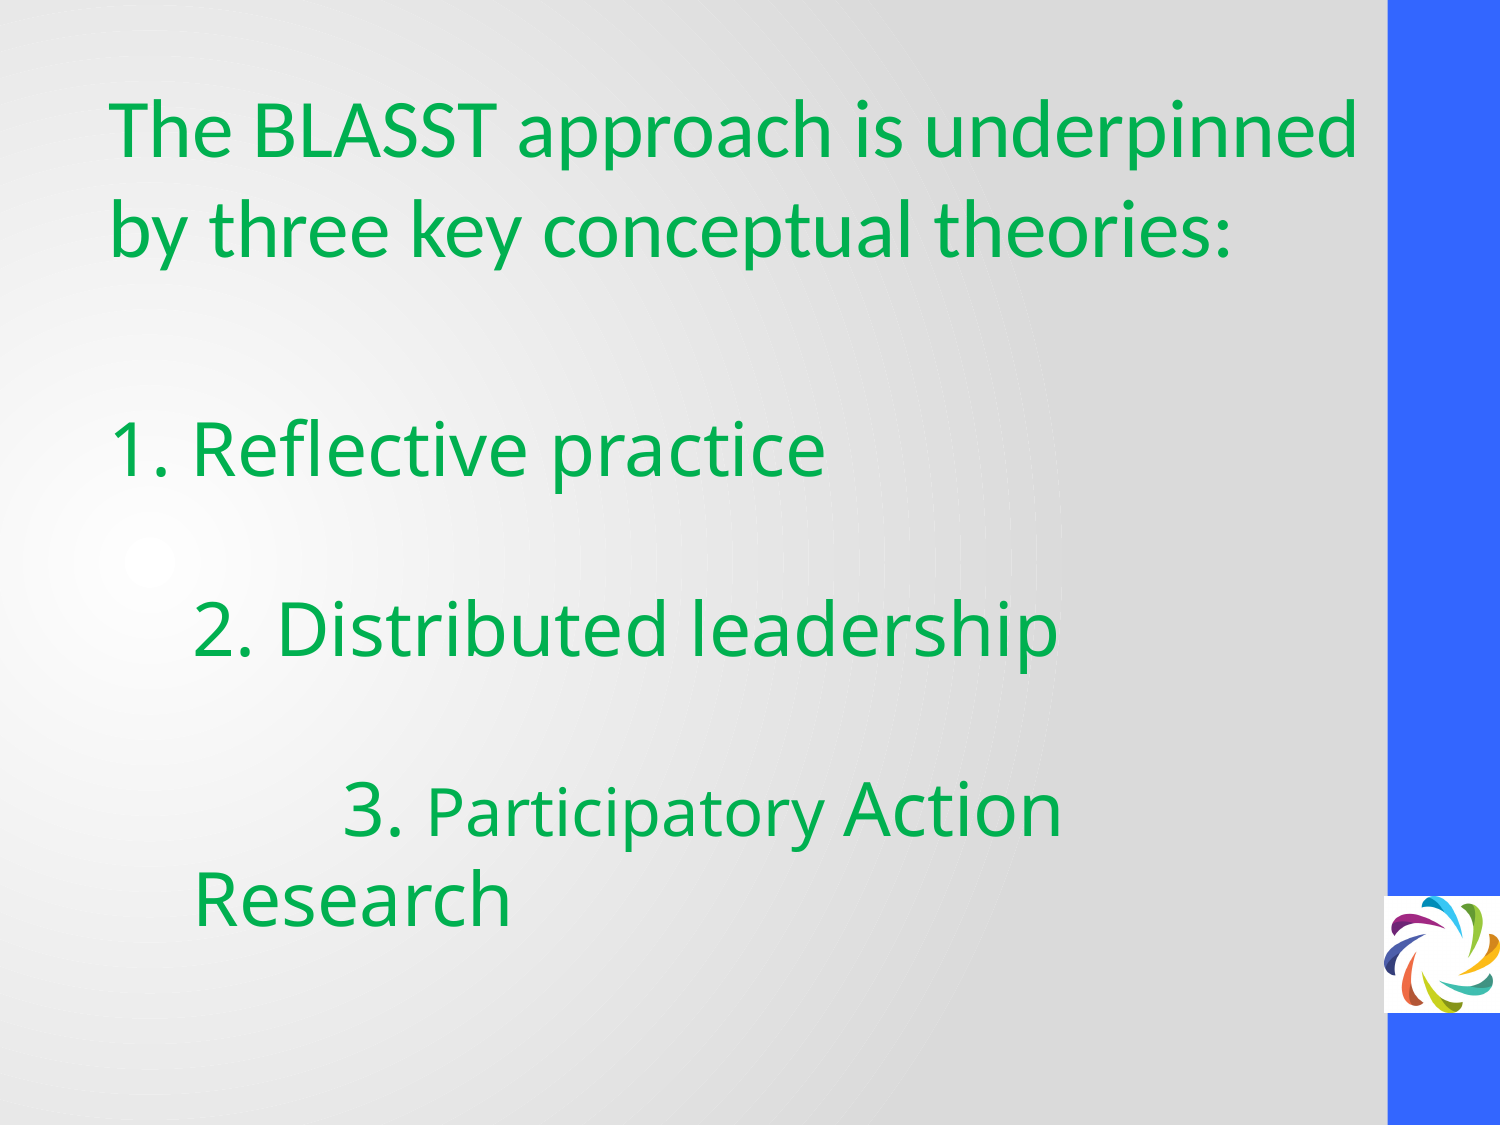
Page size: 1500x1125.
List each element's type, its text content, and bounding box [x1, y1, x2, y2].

text_box 1. Reflective practice 2. Distributed leadership 3. Participatory Action Research [93, 393, 1402, 1057]
picture [1402, 896, 1500, 1013]
text_box The BLASST approach is underpinned by three key conceptual theories: [93, 66, 1400, 393]
